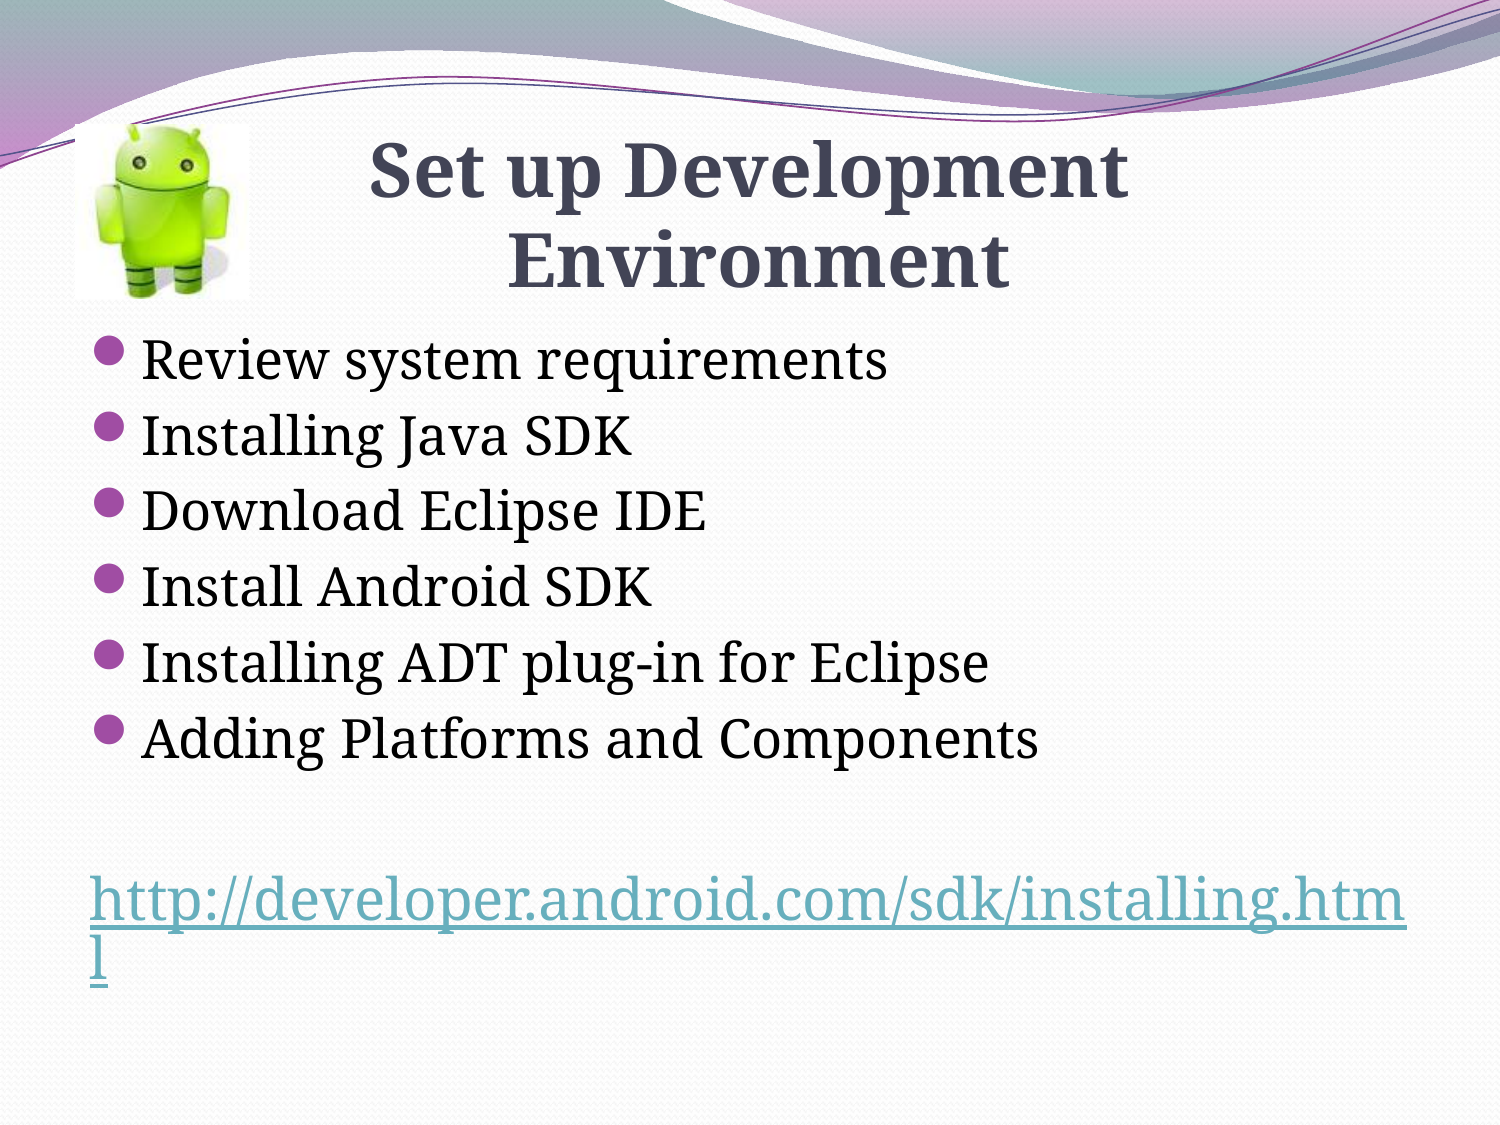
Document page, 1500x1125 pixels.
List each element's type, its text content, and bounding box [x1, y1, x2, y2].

list Review system requirements Installing Java SDK Download Eclipse IDE Install Android SDK Installing ADT plug-in for Eclipse Adding Platforms and Components http://developer.android.com/sdk/installing.html [75, 317, 1425, 1038]
title Set up Development Environment [75, 115, 1425, 303]
